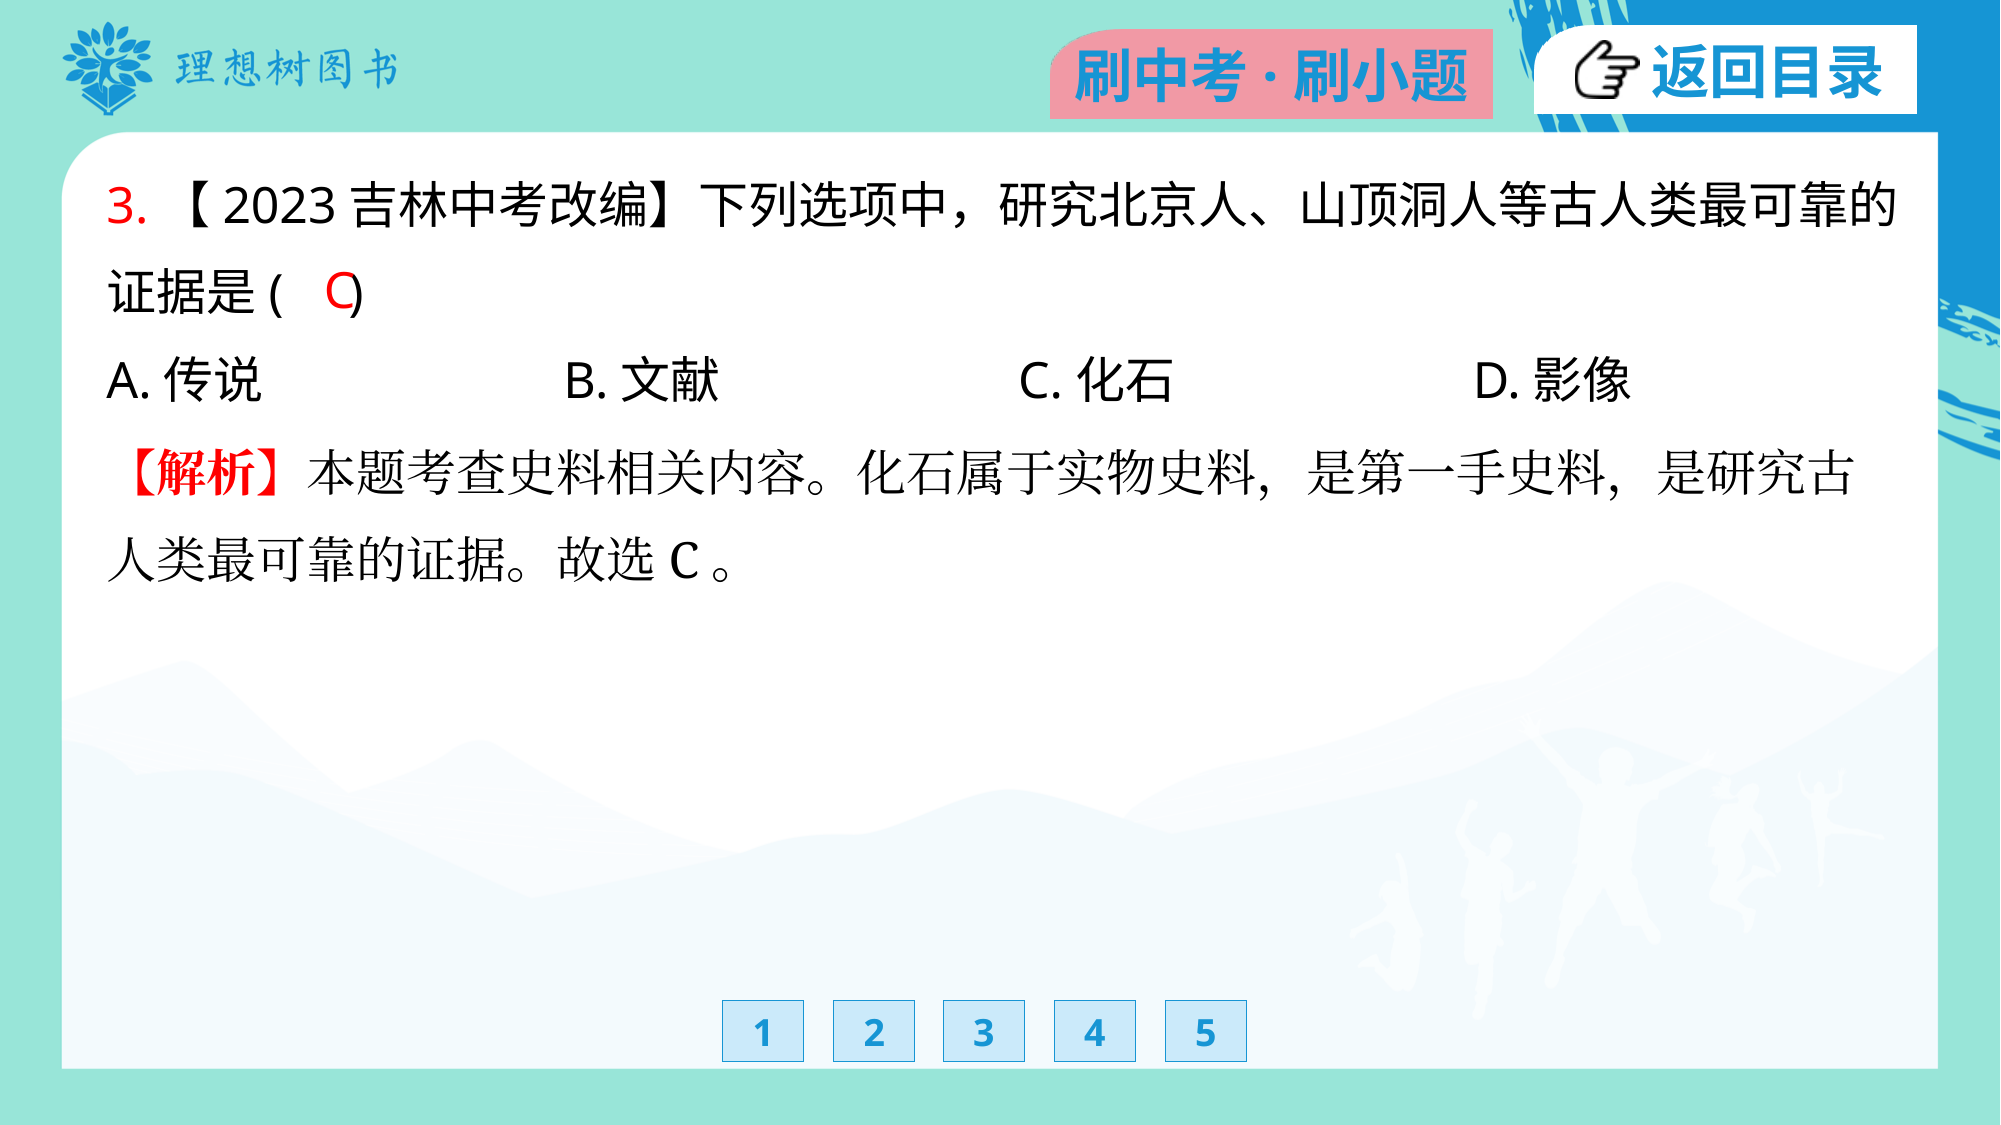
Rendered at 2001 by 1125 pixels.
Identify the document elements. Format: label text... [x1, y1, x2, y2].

text_box 【解析】本题考查史料相关内容。化石属于实物史料，是第一手史料，是研究古 人类最可靠的证据。故选C。 [106, 409, 1895, 580]
text_box C [309, 231, 371, 310]
picture [0, 0, 2000, 1125]
text_box A.传说 B.文献 C.化石 D.影像 [106, 320, 1895, 399]
text_box 3.【2023吉林中考改编】下列选项中，研究北京人、山顶洞人等古人类最可靠的 证据是( ) [106, 141, 1895, 312]
